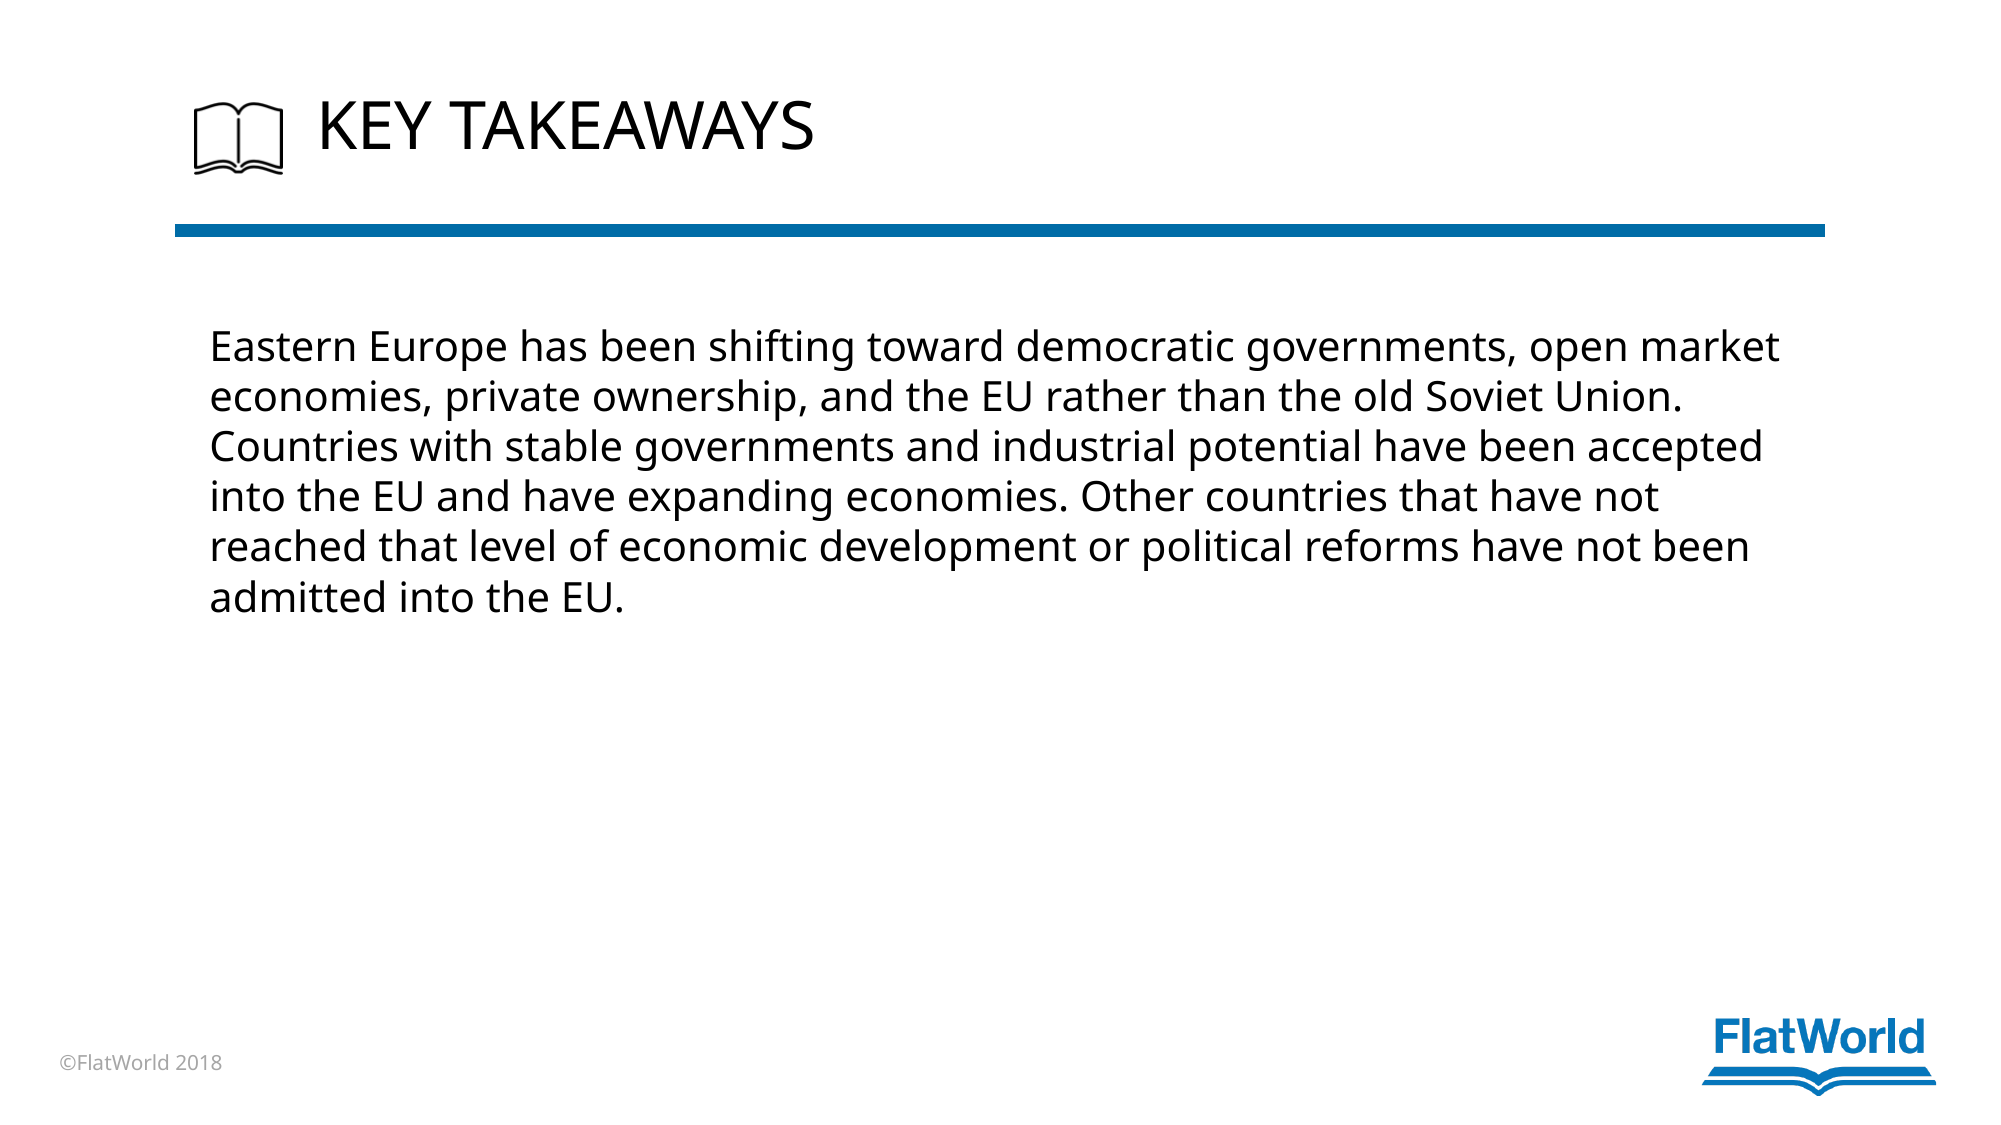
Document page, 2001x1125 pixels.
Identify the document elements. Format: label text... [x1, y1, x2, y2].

title KEY TAKEAWAYS [301, 75, 1175, 190]
subtitle Eastern Europe has been shifting toward democratic governments, open market economies, private ownership, and the EU rather than the old Soviet Union. Countries with stable governments and industrial potential have been accepted into the EU and have expanding economies. Other countries that have not reached that level of economic development or political reforms have not been admitted into the EU. [194, 312, 1825, 856]
picture [194, 94, 283, 183]
